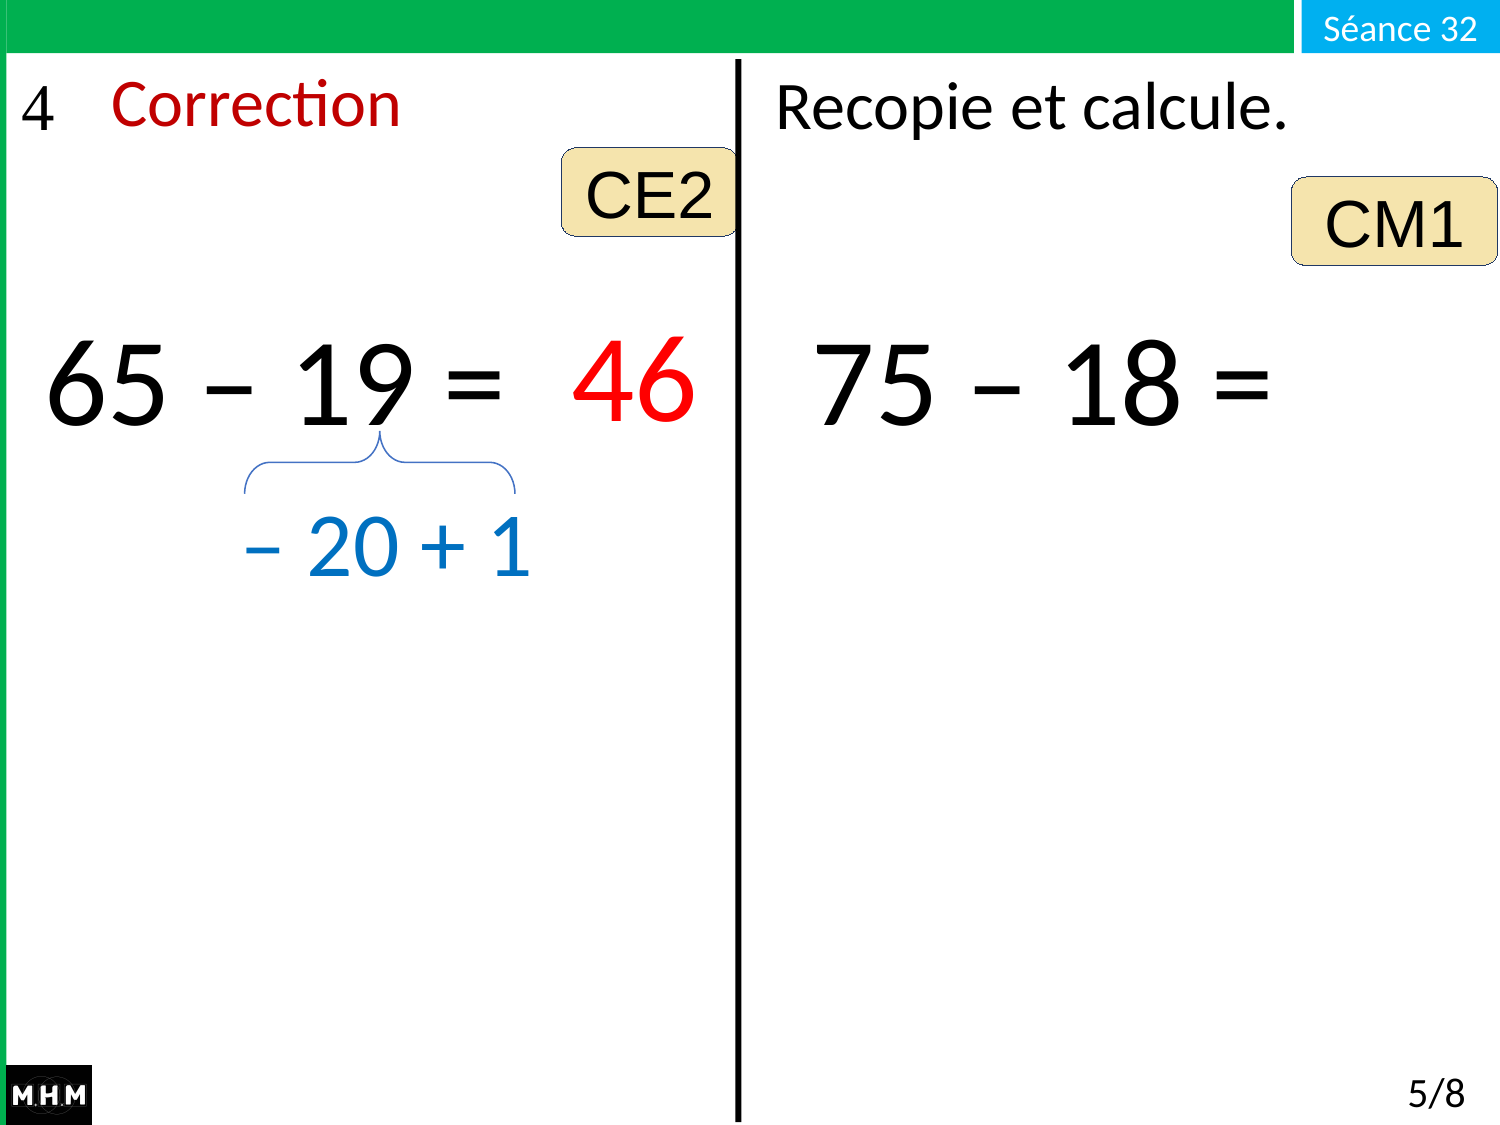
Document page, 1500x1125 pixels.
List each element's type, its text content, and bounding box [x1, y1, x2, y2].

text_box CM1 [1291, 176, 1498, 266]
title Correction [96, 60, 738, 149]
picture [6, 1065, 92, 1125]
text_box 75 – 18 = [797, 292, 1377, 458]
title Correction [739, 60, 1391, 149]
text_box 46 [739, 288, 747, 454]
list 5/8 [1373, 1064, 1500, 1125]
text_box 46 [522, 288, 738, 454]
text_box Recopie et calcule. [760, 62, 1360, 152]
text_box CE2 [561, 147, 738, 237]
text_box 65 – 19 = [29, 293, 543, 458]
text_box – 20 + 1 [225, 477, 586, 602]
text_box [243, 430, 516, 494]
